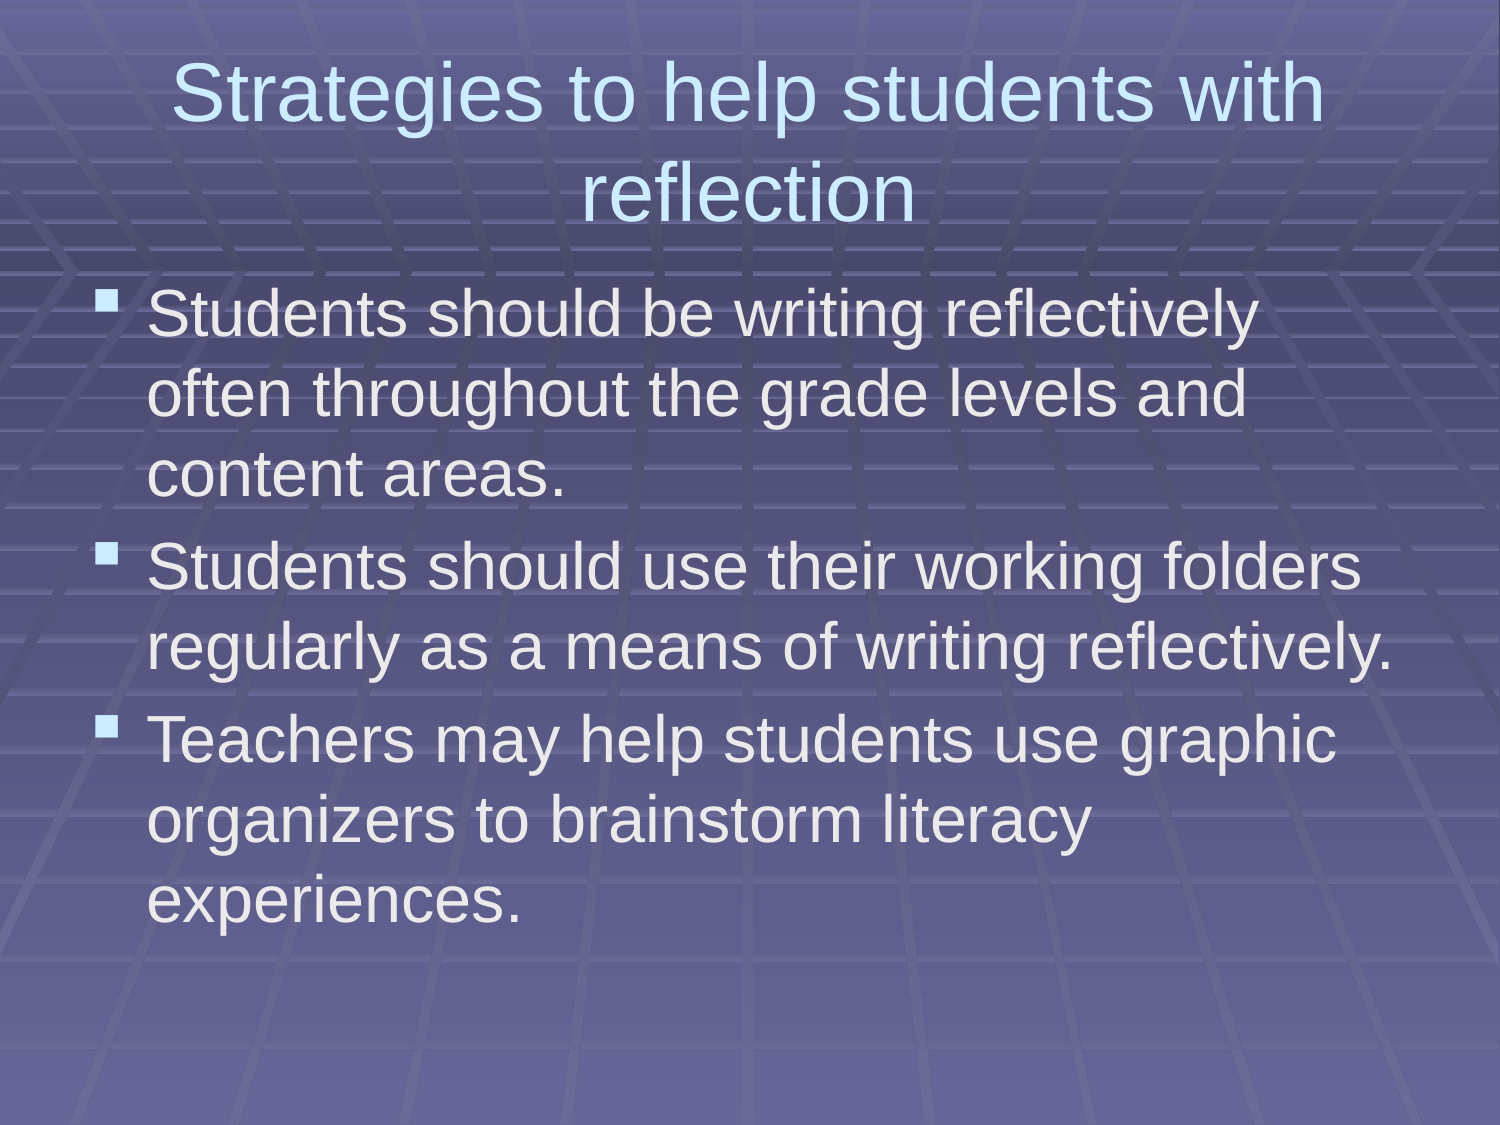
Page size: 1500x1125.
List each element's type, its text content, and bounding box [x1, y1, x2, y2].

title Strategies to help students with reflection [74, 44, 1425, 233]
list Students should be writing reflectively often throughout the grade levels and content areas. Students should use their working folders regularly as a means of writing reflectively. Teachers may help students use graphic organizers to brainstorm literacy experiences. [74, 261, 1425, 1076]
